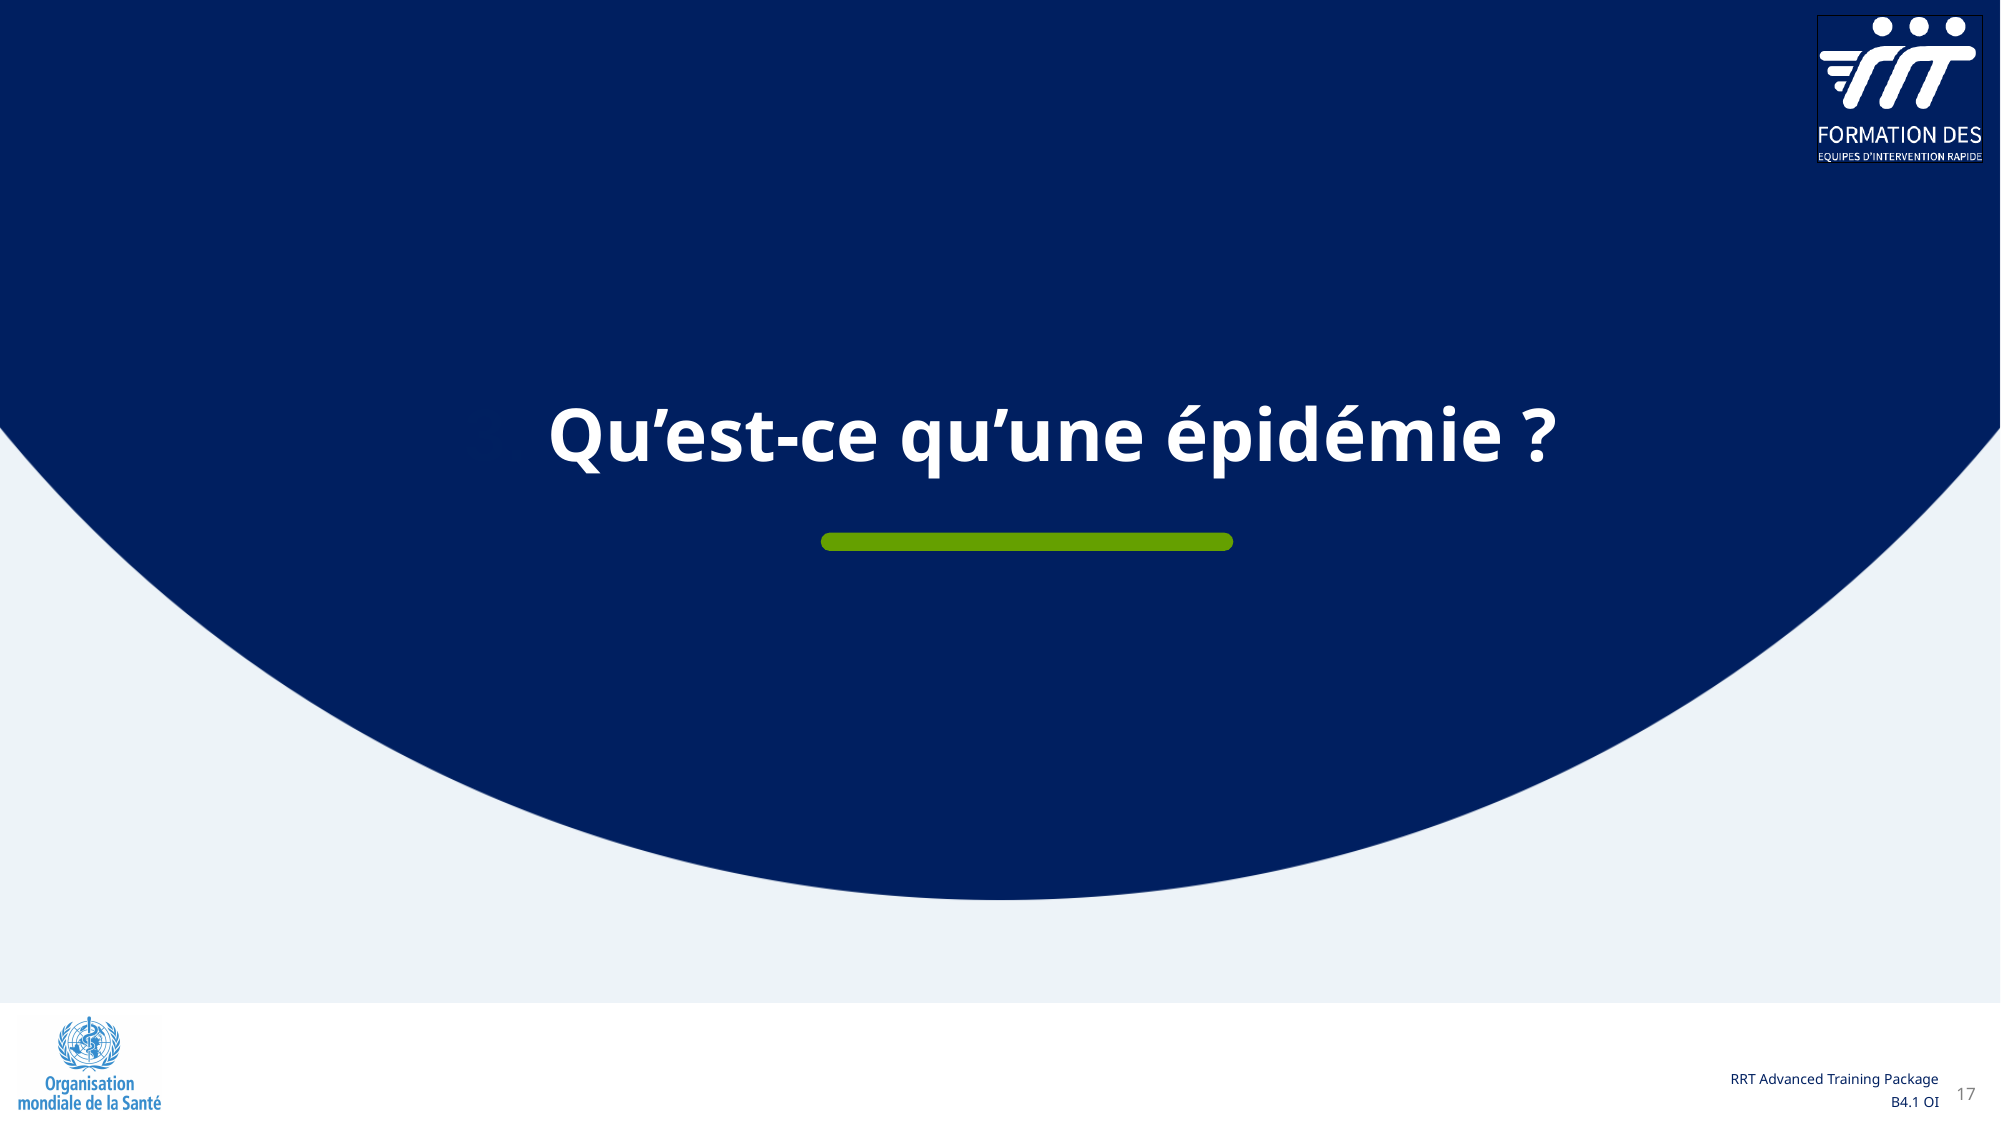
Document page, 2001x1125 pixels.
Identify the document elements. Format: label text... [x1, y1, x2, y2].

picture [0, 0, 2001, 1003]
text_box 3. Qu’est-ce qu’une épidémie ? [323, 378, 1699, 541]
picture [17, 1015, 162, 1111]
